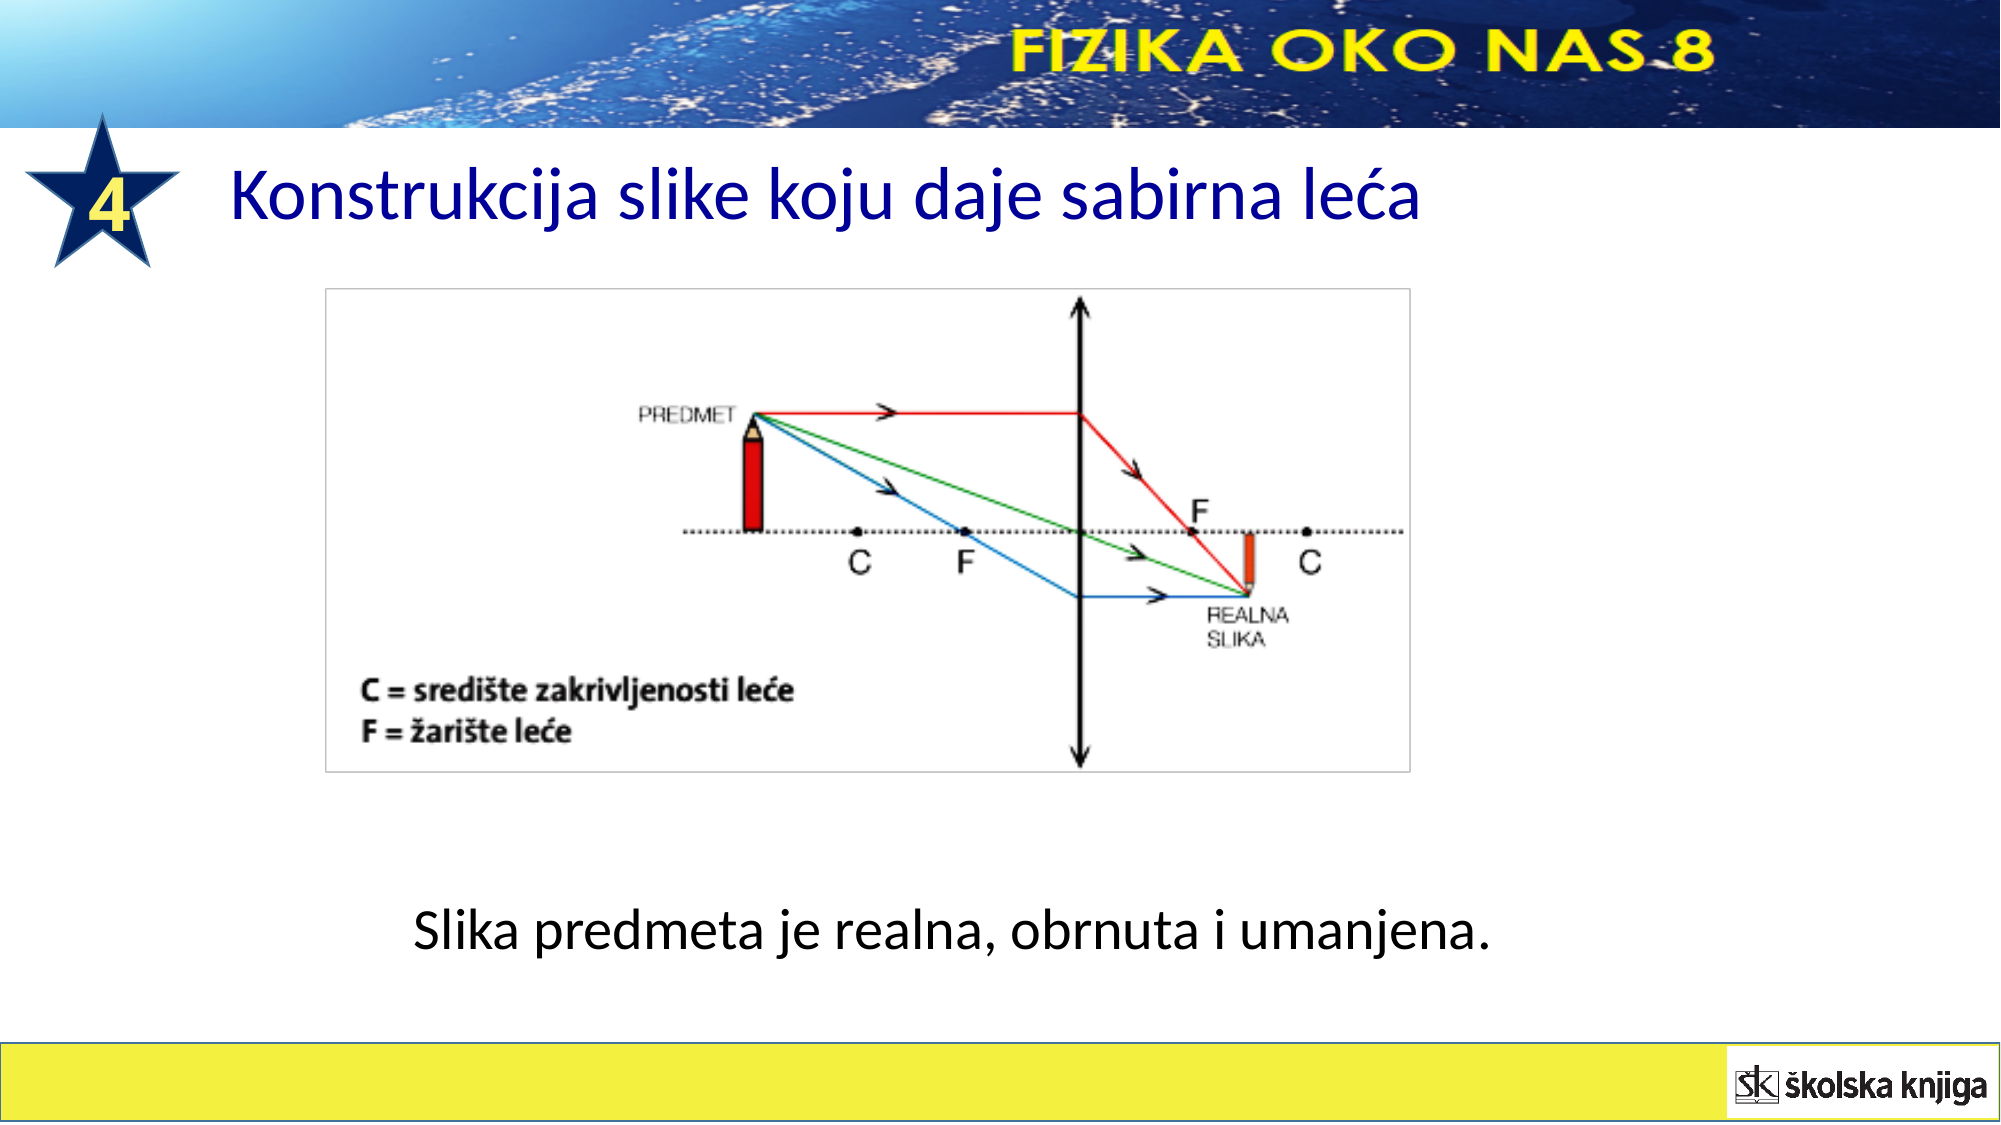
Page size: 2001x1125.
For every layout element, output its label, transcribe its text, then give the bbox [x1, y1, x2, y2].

picture [1727, 1046, 1998, 1118]
text_box Konstrukcija slike koju daje sabirna leća [215, 137, 1439, 243]
picture [0, 0, 2000, 128]
text_box Slika predmeta je realna, obrnuta i umanjena. [399, 848, 1647, 969]
text_box 4 [24, 111, 181, 269]
picture [324, 287, 1413, 775]
